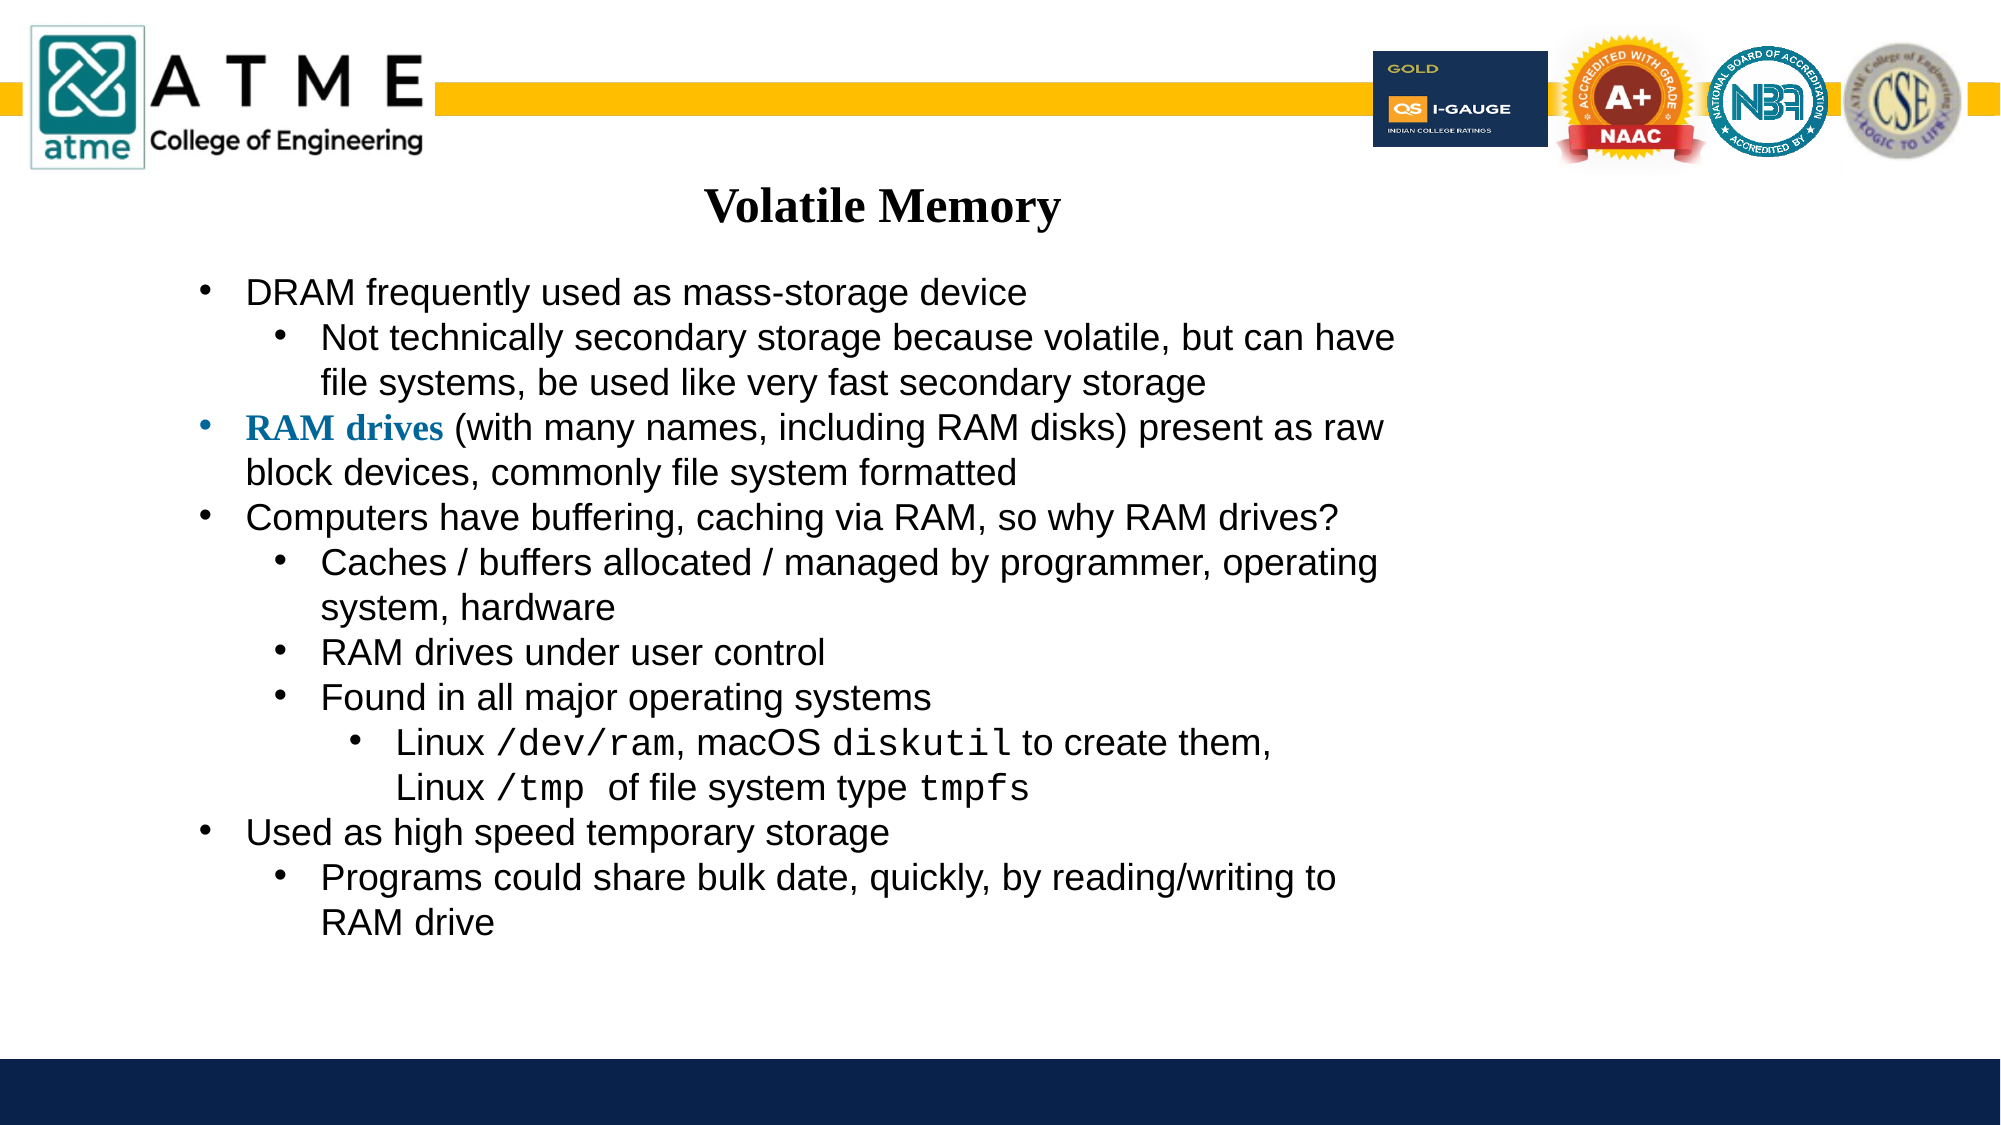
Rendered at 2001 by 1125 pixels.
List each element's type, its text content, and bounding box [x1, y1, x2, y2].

list DRAM frequently used as mass-storage device Not technically secondary storage because volatile, but can have file systems, be used like very fast secondary storage RAM drives (with many names, including RAM disks) present as raw block devices, commonly file system formatted Computers have buffering, caching via RAM, so why RAM drives? Caches / buffers allocated / managed by programmer, operating system, hardware RAM drives under user control Found in all major operating systems Linux /dev/ram, macOS diskutil to create them, Linux /tmp of file system type tmpfs Used as high speed temporary storage Programs could share bulk date, quickly, by reading/writing to RAM drive [183, 260, 1434, 1004]
picture [0, 1059, 2001, 1125]
picture [22, 15, 435, 178]
picture [1840, 26, 1968, 176]
title Volatile Memory [688, 165, 1904, 261]
picture [1373, 20, 1828, 165]
